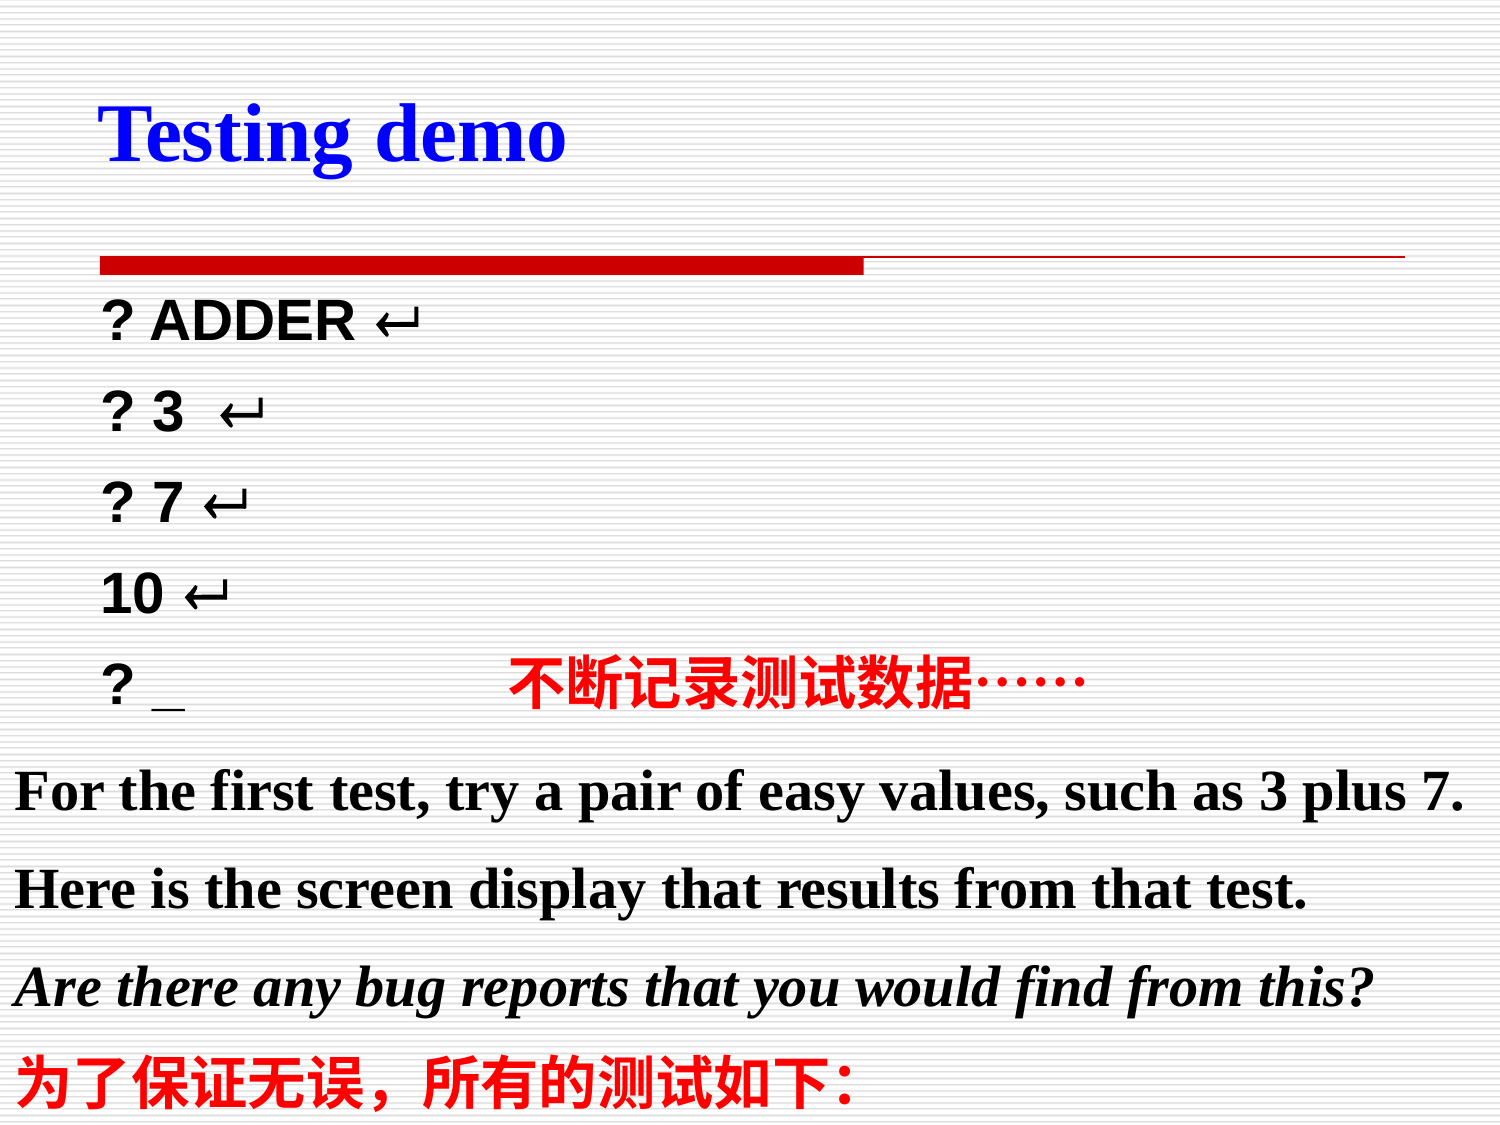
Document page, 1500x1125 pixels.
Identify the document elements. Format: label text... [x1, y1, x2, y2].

picture [0, 0, 1500, 717]
text_box For the first test, try a pair of easy values, such as 3 plus 7. Here is the screen display that results from that test. Are there any bug reports that you would find from this? 为了保证无误，所有的测试如下： [0, 717, 1500, 1124]
text_box ? ADDER  ? 3  ? 7  10  ? _ 不断记录测试数据…… [85, 254, 1350, 724]
text_box Testing demo [82, 70, 584, 186]
